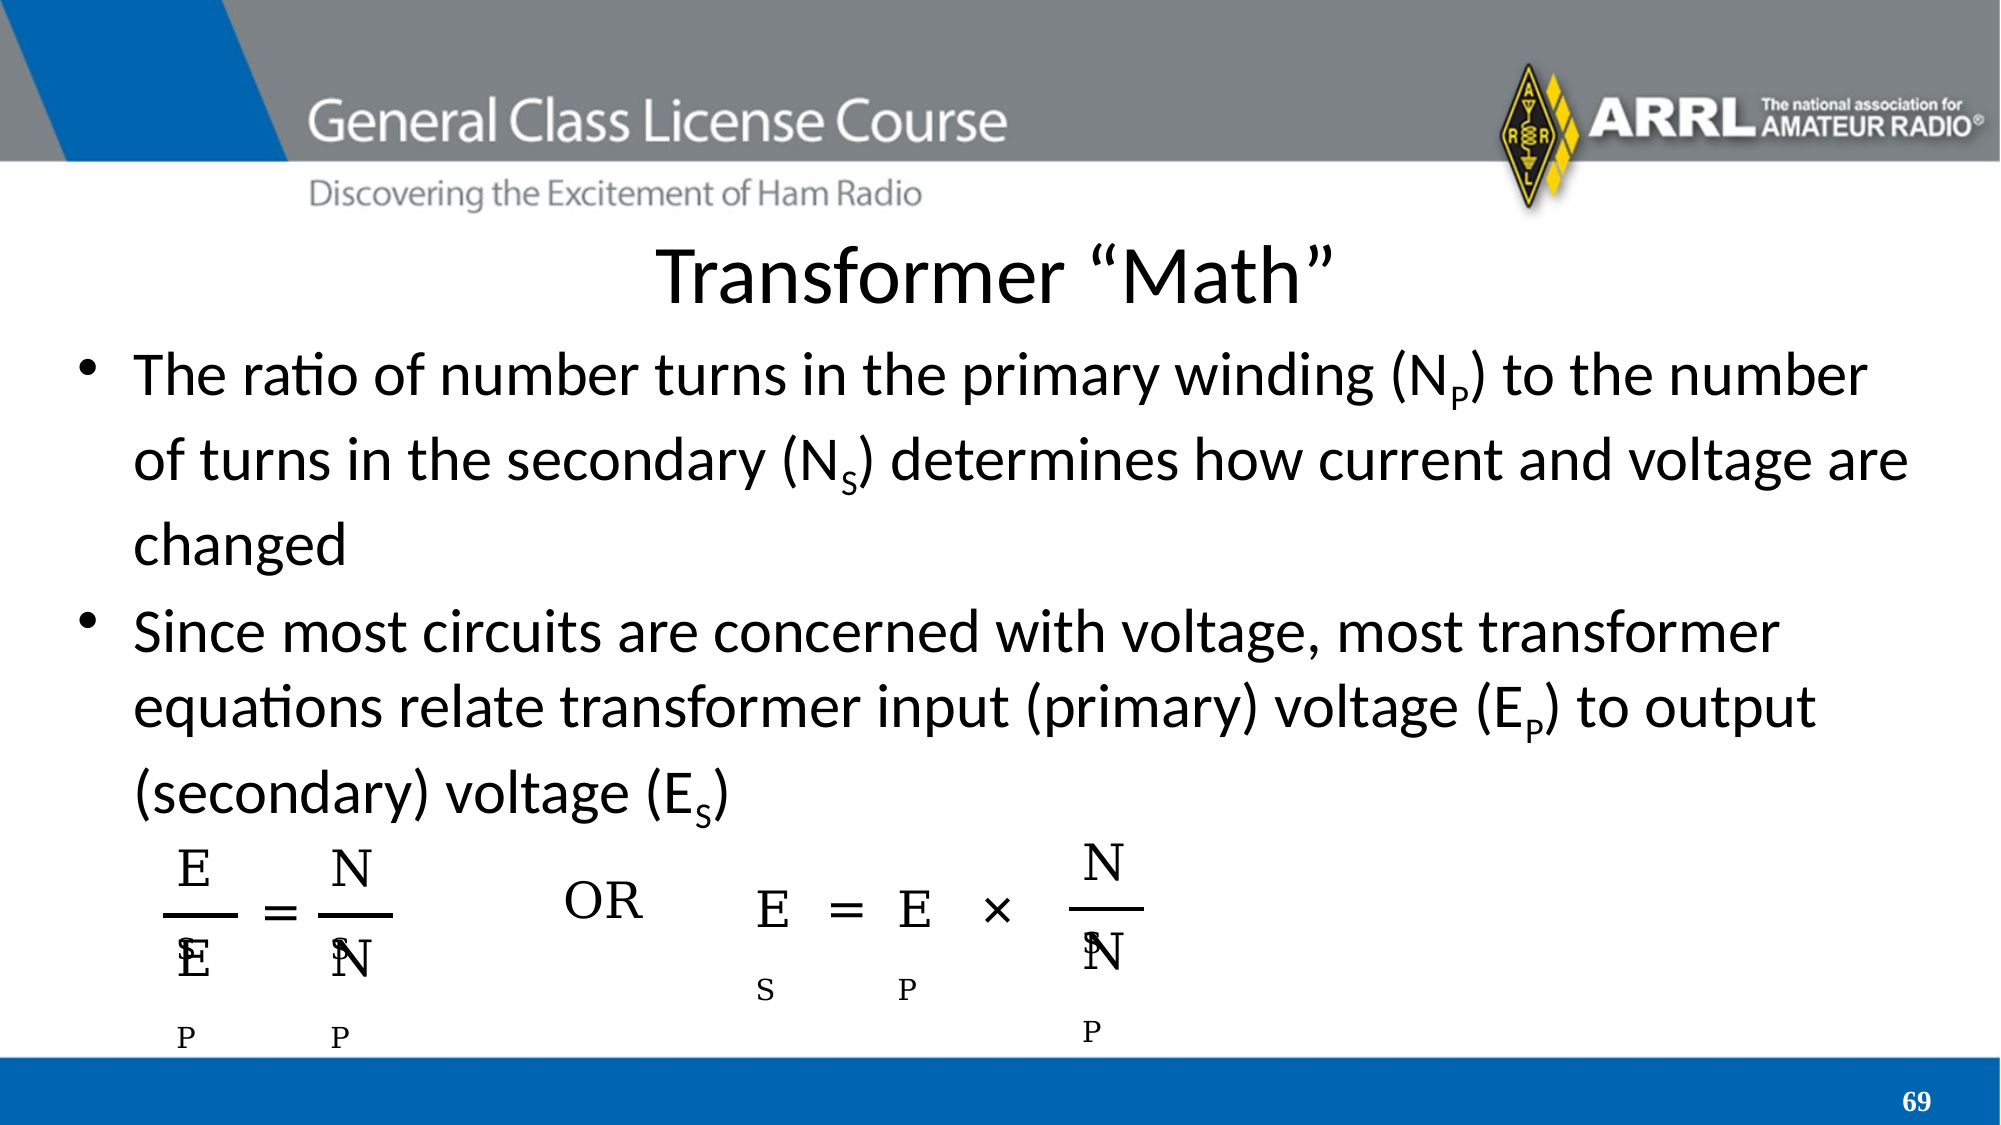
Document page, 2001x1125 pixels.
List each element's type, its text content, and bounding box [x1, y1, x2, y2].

list The ratio of number turns in the primary winding (NP) to the number of turns in the secondary (NS) determines how current and voltage are changed Since most circuits are concerned with voltage, most transformer equations relate transformer input (primary) voltage (EP) to output (secondary) voltage (ES) [62, 324, 1950, 844]
picture [0, 0, 2001, 1125]
title Transformer “Math” [96, 212, 1897, 324]
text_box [161, 822, 1152, 995]
